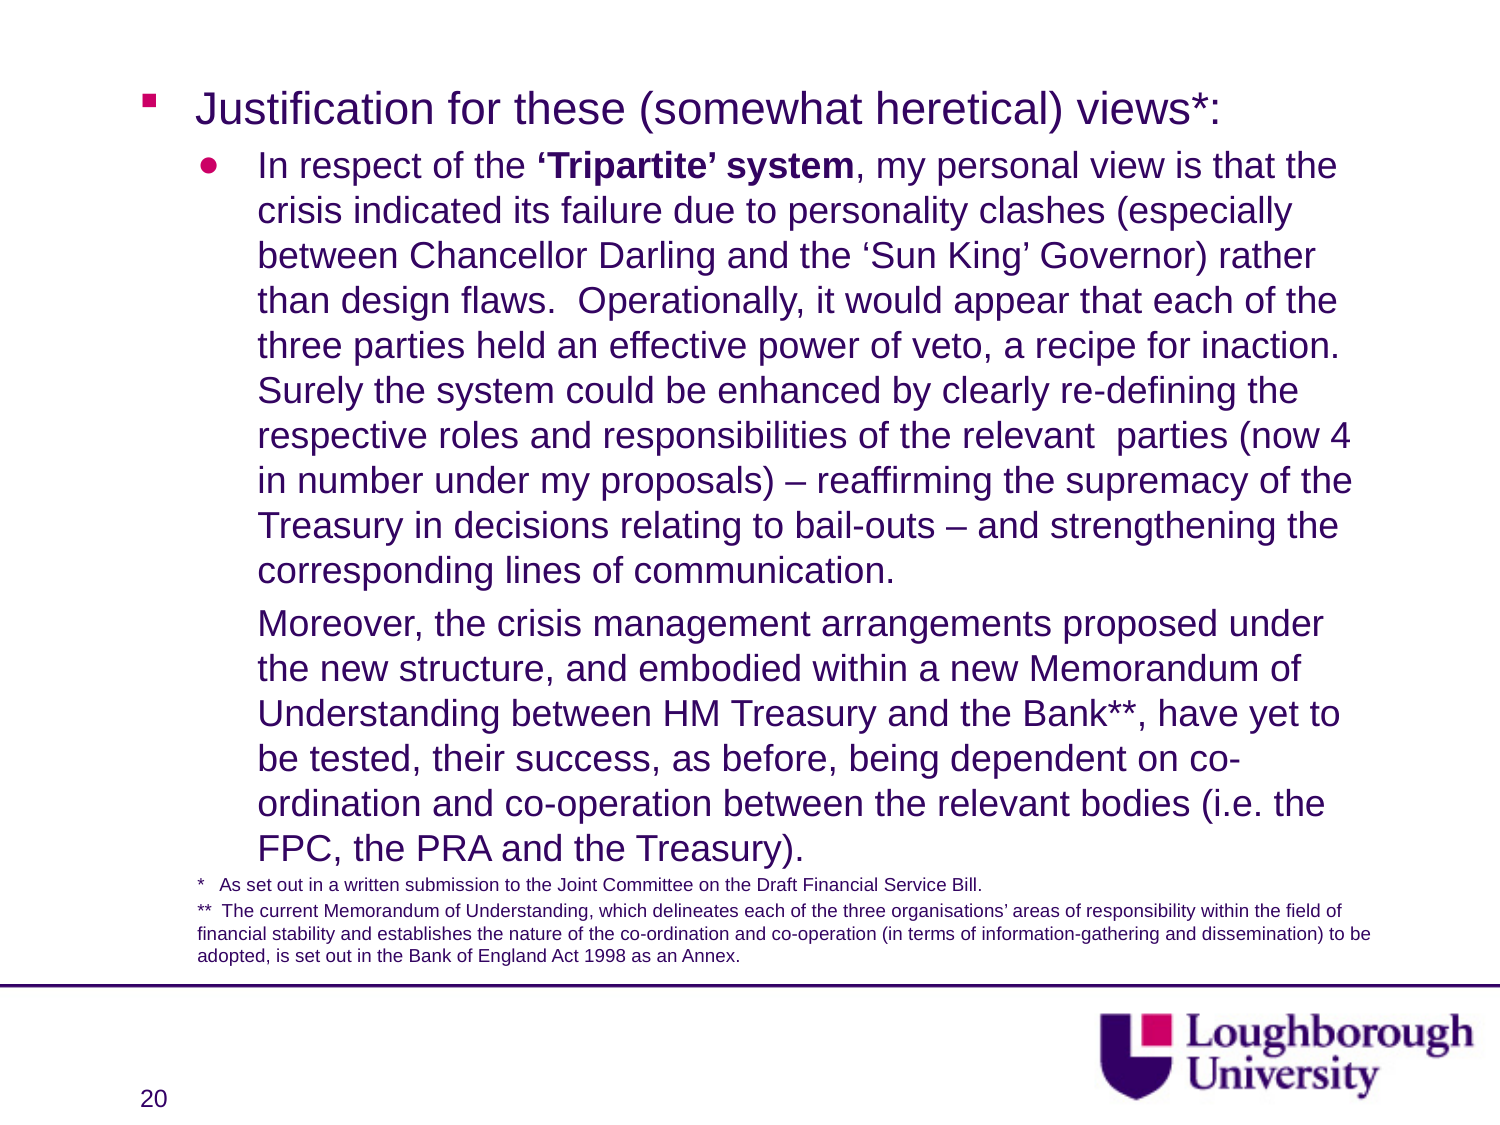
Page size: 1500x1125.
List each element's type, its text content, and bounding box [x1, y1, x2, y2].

picture [0, 984, 1500, 1125]
list Justification for these (somewhat heretical) views*: In respect of the ‘Tripartite’ system, my personal view is that the crisis indicated its failure due to personality clashes (especially between Chancellor Darling and the ‘Sun King’ Governor) rather than design flaws. Operationally, it would appear that each of the three parties held an effective power of veto, a recipe for inaction. Surely the system could be enhanced by clearly re-defining the respective roles and responsibilities of the relevant parties (now 4 in number under my proposals) – reaffirming the supremacy of the Treasury in decisions relating to bail-outs – and strengthening the corresponding lines of communication. Moreover, the crisis management arrangements proposed under the new structure, and embodied within a new Memorandum of Understanding between HM Treasury and the Bank**, have yet to be tested, their success, as before, being dependent on co-ordination and co-operation between the relevant bodies (i.e. the FPC, the PRA and the Treasury). * As set out in a written submission to the Joint Committee on the Draft Financial Service Bill. ** The current Memorandum of Understanding, which delineates each of the three organisations’ areas of responsibility within the field of financial stability and establishes the nature of the co-ordination and co-operation (in terms of information-gathering and dissemination) to be adopted, is set out in the Bank of England Act 1998 as an Annex. [123, 172, 1399, 873]
slide_number 20 [124, 1074, 226, 1107]
